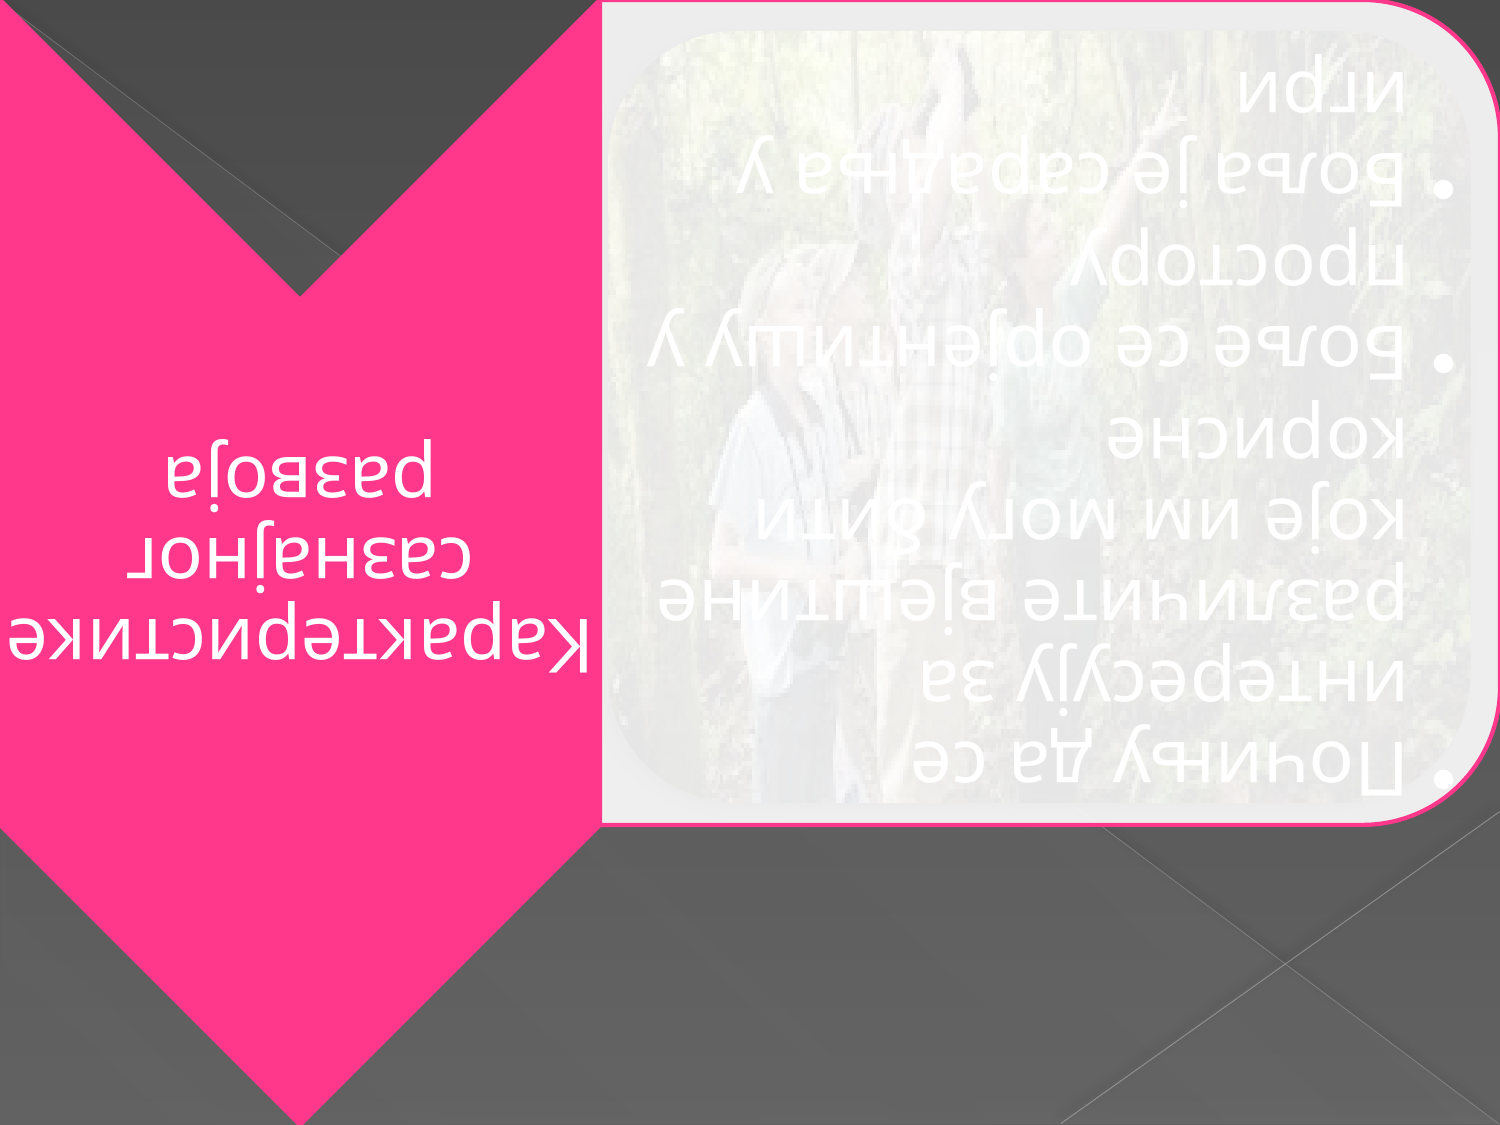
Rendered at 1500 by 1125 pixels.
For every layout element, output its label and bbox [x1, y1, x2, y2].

list [0, 0, 1500, 1125]
